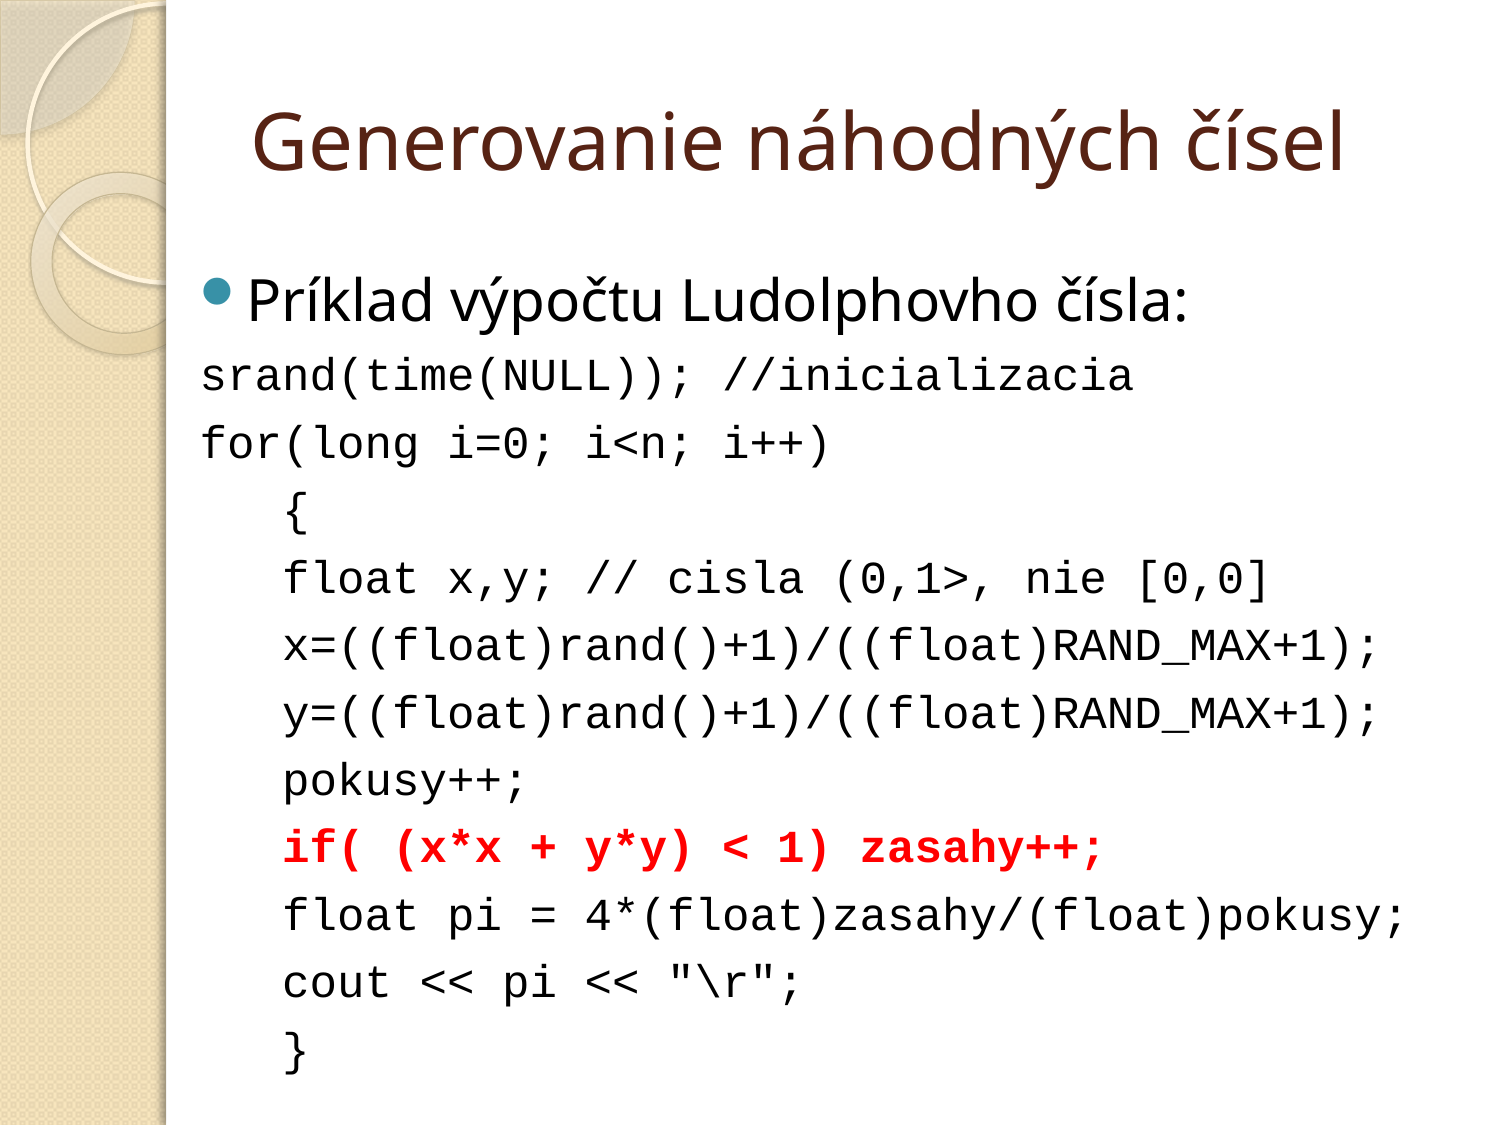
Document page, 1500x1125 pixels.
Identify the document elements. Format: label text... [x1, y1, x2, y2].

title Generovanie náhodných čísel [235, 45, 1466, 233]
list Príklad výpočtu Ludolphovho čísla: srand(time(NULL)); //inicializacia for(long i=0; i<n; i++) { float x,y; // cisla (0,1>, nie [0,0] x=((float)rand()+1)/((float)RAND_MAX+1); y=((float)rand()+1)/((float)RAND_MAX+1); pokusy++; if( (x*x + y*y) < 1) zasahy++; float pi = 4*(float)zasahy/(float)pokusy; cout << pi << "\r"; } [171, 255, 1500, 1125]
